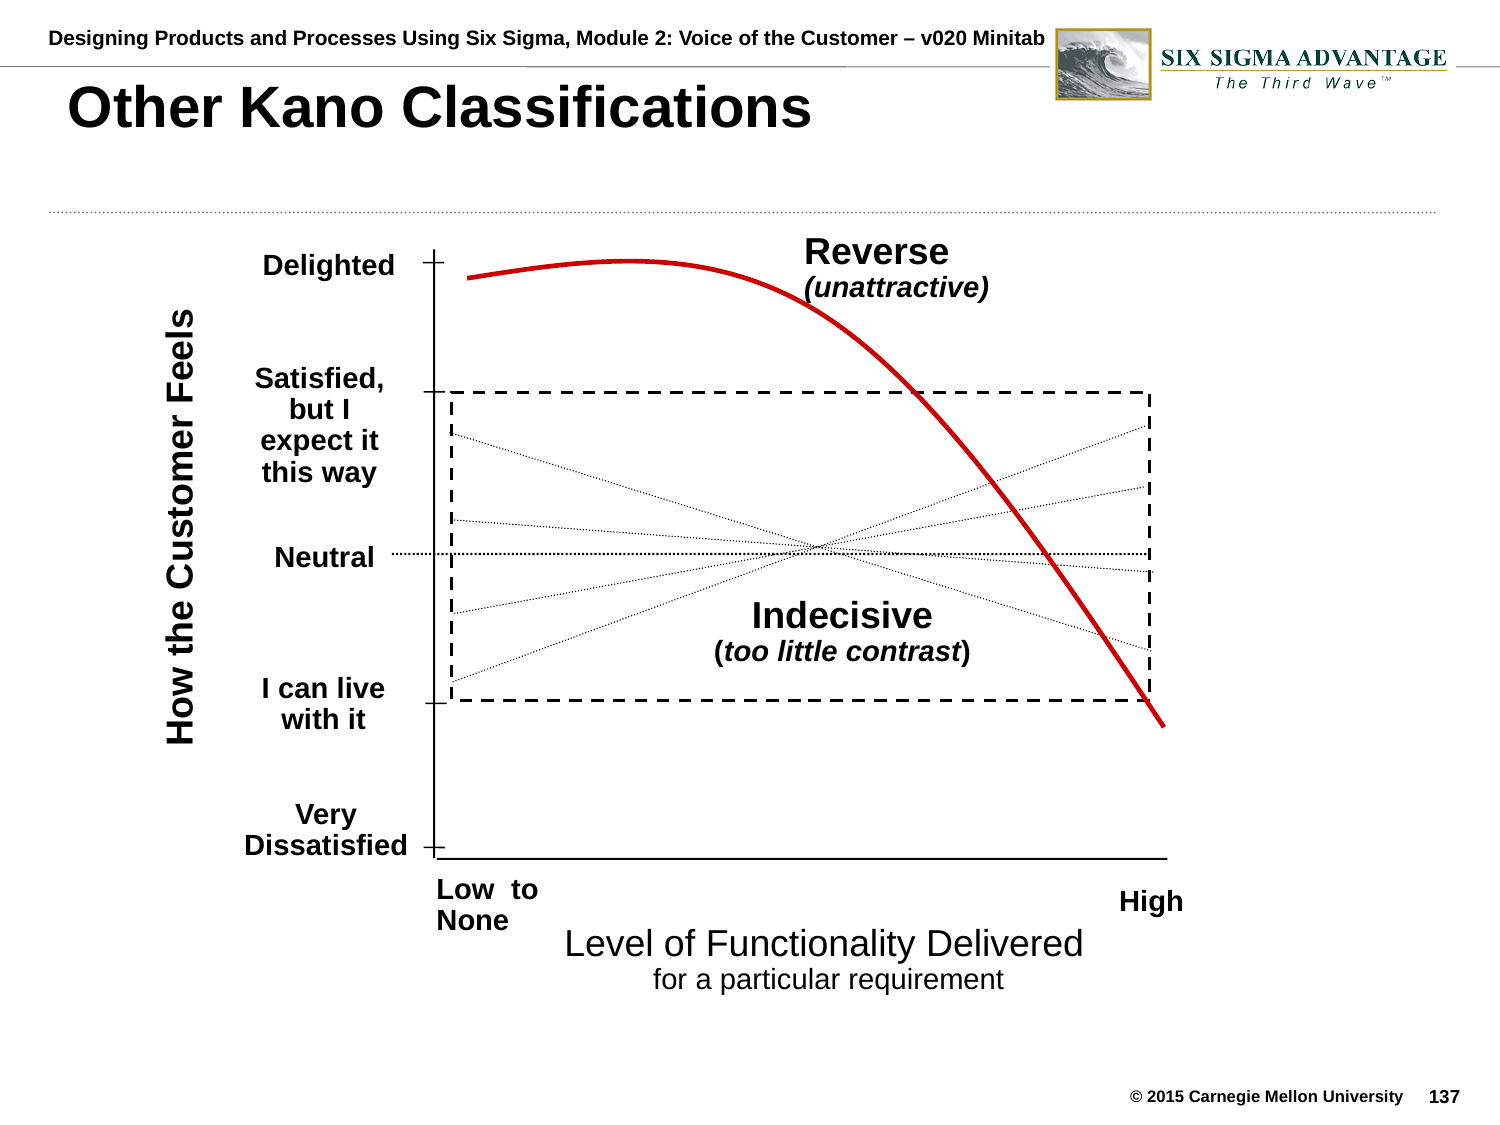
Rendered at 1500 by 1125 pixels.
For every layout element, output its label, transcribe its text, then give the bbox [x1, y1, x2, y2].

text_box Level of Functionality Delivered for a particular requirement [474, 916, 1183, 1004]
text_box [216, 791, 446, 870]
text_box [231, 665, 447, 744]
text_box High [1104, 879, 1218, 926]
text_box How the Customer Feels [153, 281, 209, 762]
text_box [259, 391, 461, 701]
picture [1049, 24, 1456, 104]
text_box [247, 243, 445, 290]
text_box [466, 224, 1165, 728]
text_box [433, 708, 1168, 860]
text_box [227, 355, 446, 497]
text_box Low to None [421, 867, 559, 945]
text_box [433, 249, 461, 390]
title Other Kano Classifications [52, 75, 1424, 147]
